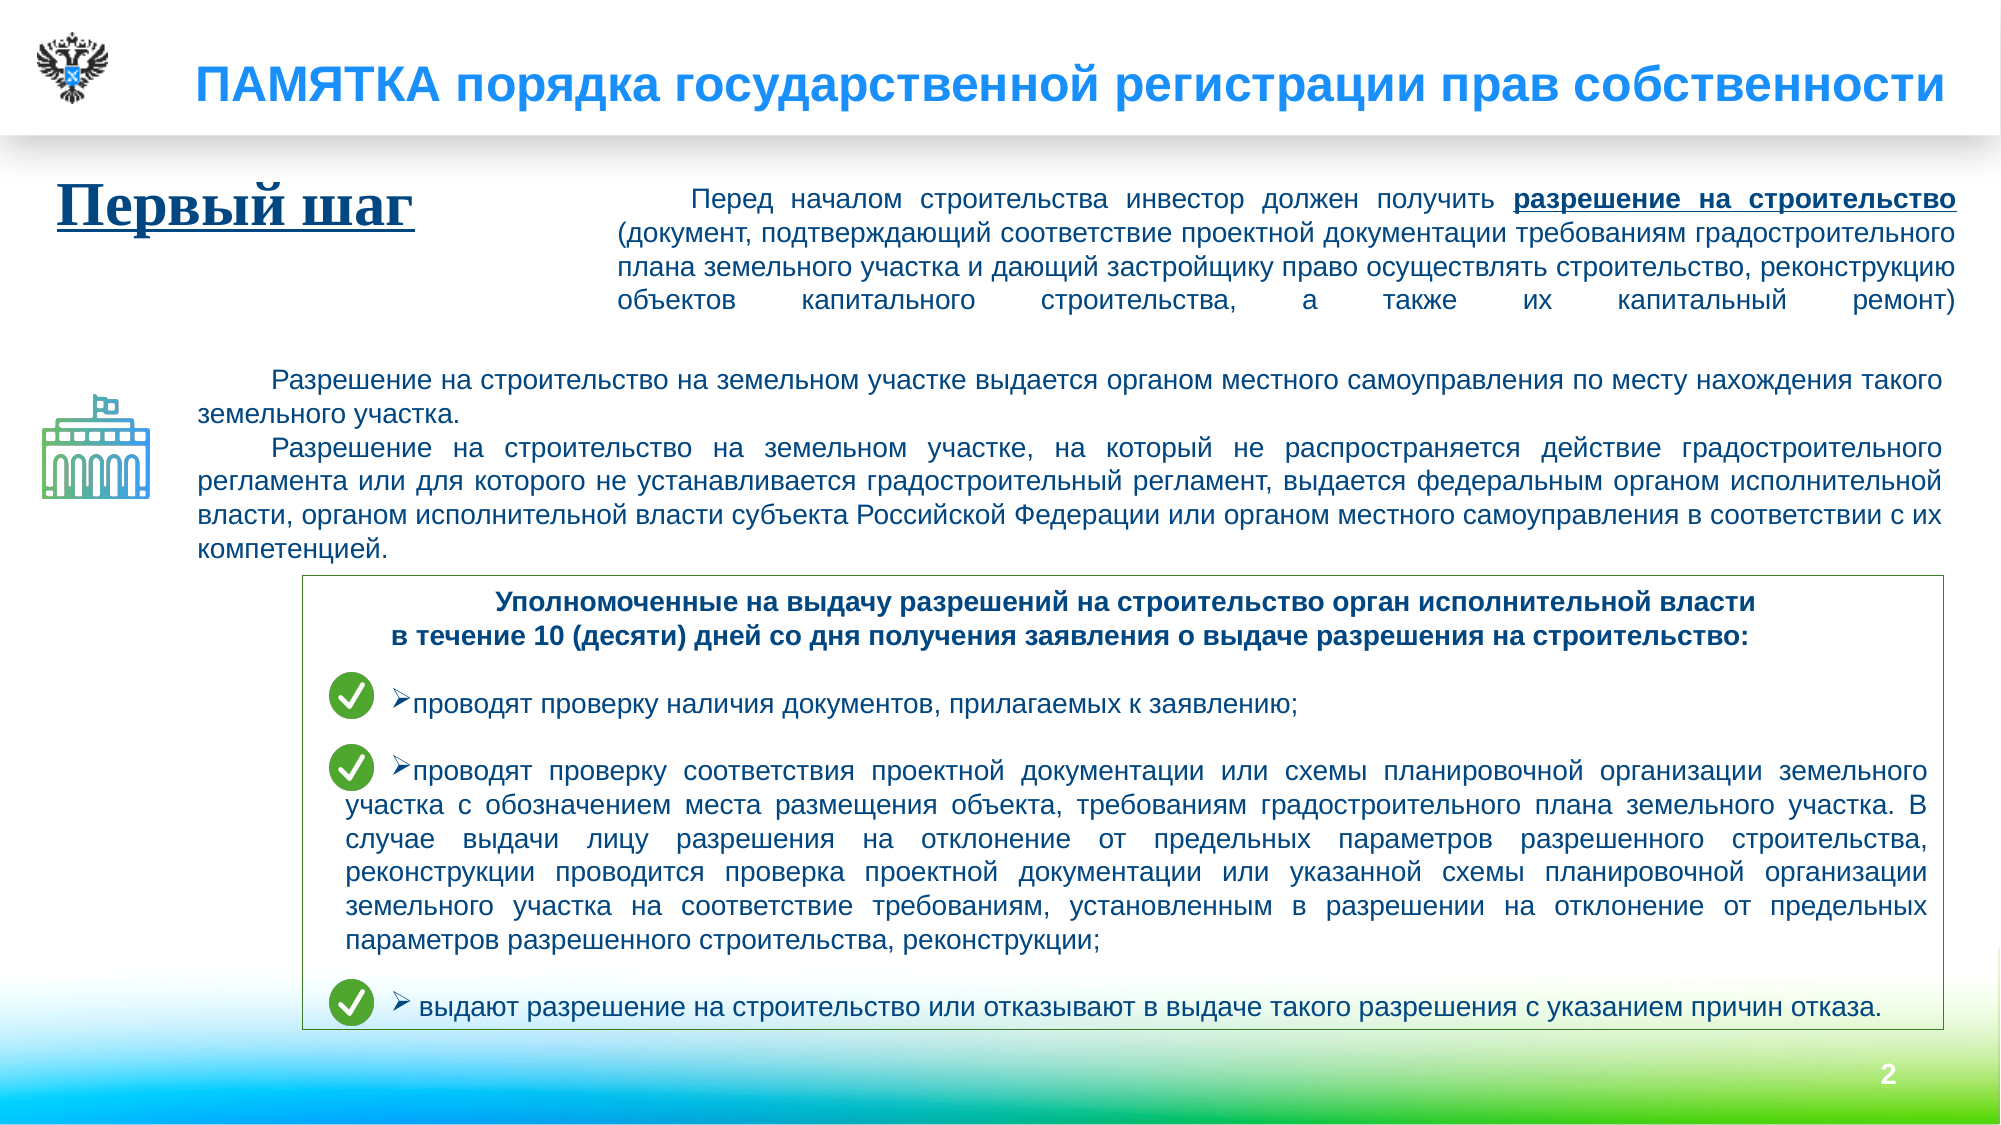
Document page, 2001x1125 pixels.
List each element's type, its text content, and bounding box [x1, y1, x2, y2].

text_box Перед началом строительства инвестор должен получить разрешение на строительство (документ, подтверждающий соответствие проектной документации требованиям градостроительного плана земельного участка и дающий застройщику право осуществлять строительство, реконструкцию объектов капитального строительства, а также их капитальный ремонт) [602, 173, 1972, 333]
picture [37, 32, 108, 104]
slide_number 2 [1515, 1045, 1912, 1101]
picture [329, 979, 374, 1026]
text_box Первый шаг [42, 155, 434, 246]
text_box Уполномоченные на выдачу разрешений на строительство орган исполнительной власти в течение 10 (десяти) дней со дня получения заявления о выдаче разрешения на строительство: проводят проверку наличия документов, прилагаемых к заявлению; проводят проверку соответствия проектной документации или схемы планировочной организации земельного участка с обозначением места размещения объекта, требованиям градостроительного плана земельного участка. В случае выдачи лицу разрешения на отклонение от предельных параметров разрешенного строительства, реконструкции проводится проверка проектной документации или указанной схемы планировочной организации земельного участка на соответствие требованиям, установленным в разрешении на отклонение от предельных параметров разрешенного строительства, реконструкции; выдают разрешение на строительство или отказывают в выдаче такого разрешения с указанием причин отказа. [302, 575, 1944, 1030]
picture [329, 672, 374, 719]
text_box [182, 0, 2000, 132]
picture [0, 947, 2000, 1125]
picture [329, 744, 374, 791]
text_box Разрешение на строительство на земельном участке выдается органом местного самоуправления по месту нахождения такого земельного участка. Разрешение на строительство на земельном участке, на который не распространяется действие градостроительного регламента или для которого не устанавливается градостроительный регламент, выдается федеральным органом исполнительной власти, органом исполнительной власти субъекта Российской Федерации или органом местного самоуправления в соответствии с их компетенцией. [182, 354, 1959, 565]
title ПАМЯТКА порядка государственной регистрации прав собственности [166, 18, 1976, 152]
picture [42, 393, 150, 499]
